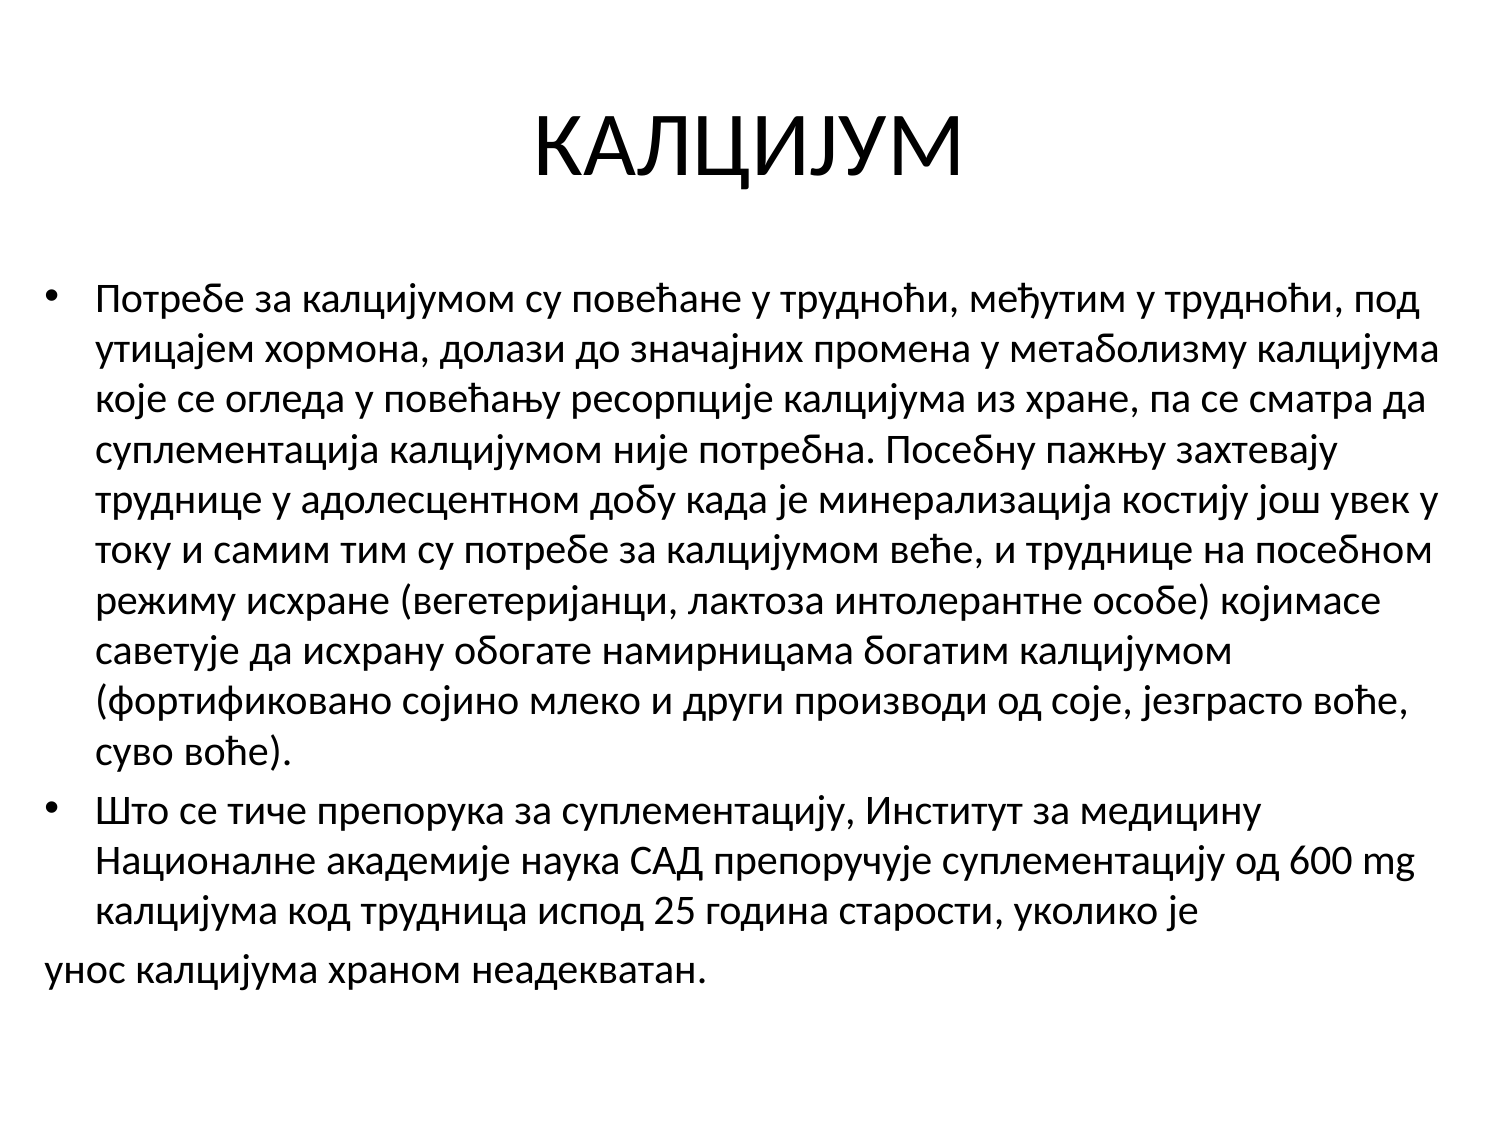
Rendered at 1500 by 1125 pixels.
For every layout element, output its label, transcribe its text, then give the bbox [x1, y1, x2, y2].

title КАЛЦИЈУМ [75, 45, 1425, 233]
list Потребе за калцијумом су повећане у трудноћи, међутим у трудноћи, под утицајем хормона, долази до значајних промена у метаболизму калцијума које се огледа у повећању ресорпције калцијума из хране, па се сматра да суплементација калцијумом није потребна. Посебну пажњу захтевају труднице у адолесцентном добу када је минерализација костију још увек у току и самим тим су потребе за калцијумом веће, и труднице на посебном режиму исхране (вегетеријанци, лактоза интолерантне особе) којимасе саветује да исхрану обогате намирницама богатим калцијумом (фортификовано сојино млеко и други производи од соје, језграсто воће, суво воће). Што се тиче препорука за суплементацију, Институт за медицину Националне академије наука САД препоручује суплементацију од 600 mg калцијума код трудница испод 25 година старости, уколико је унос калцијума храном неадекватан. [29, 262, 1471, 1005]
